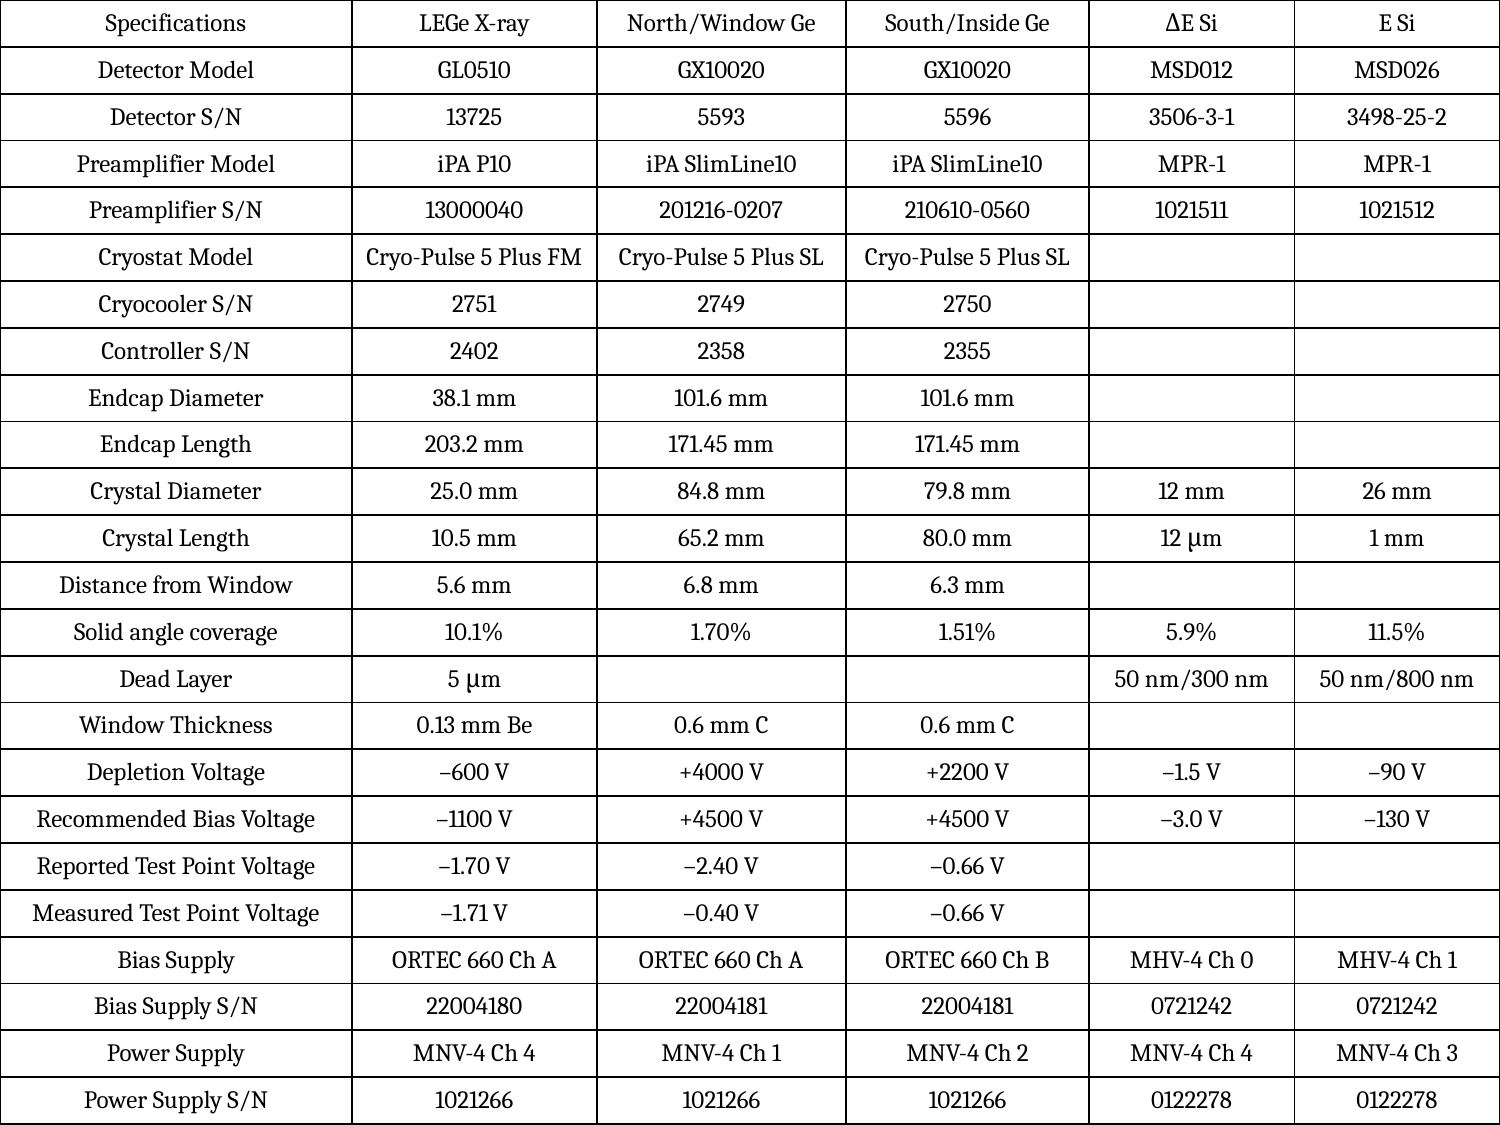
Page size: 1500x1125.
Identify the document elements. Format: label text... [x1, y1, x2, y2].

table_cell [1090, 703, 1294, 748]
table_cell [1295, 844, 1499, 889]
table_cell MPR-1 [1295, 141, 1499, 186]
table_cell 203.2 mm [353, 422, 596, 467]
table_cell Window Thickness [1, 703, 351, 748]
table_cell Bias Supply [1, 938, 351, 983]
table_cell Measured Test Point Voltage [1, 891, 351, 936]
table_cell –0.66 V [847, 844, 1088, 889]
table_cell 65.2 mm [598, 516, 845, 561]
table_cell [1090, 329, 1294, 374]
table_cell Detector Model [1, 48, 351, 93]
table_cell 12 μm [1090, 516, 1294, 561]
table_cell 6.3 mm [847, 563, 1088, 608]
table_cell 1021266 [598, 1078, 845, 1123]
table_cell MNV-4 Ch 2 [847, 1031, 1088, 1076]
table_cell MNV-4 Ch 4 [353, 1031, 596, 1076]
table_cell Reported Test Point Voltage [1, 844, 351, 889]
table_cell [1295, 703, 1499, 748]
table_cell 3498-25-2 [1295, 95, 1499, 140]
table_cell 0721242 [1090, 984, 1294, 1029]
table_cell 6.8 mm [598, 563, 845, 608]
table_cell [1090, 282, 1294, 327]
table_cell –1.70 V [353, 844, 596, 889]
table_cell [1090, 422, 1294, 467]
table_cell [1295, 563, 1499, 608]
table_cell 26 mm [1295, 469, 1499, 514]
table_cell 22004180 [353, 984, 596, 1029]
table_cell Depletion Voltage [1, 750, 351, 795]
table_cell 11.5% [1295, 610, 1499, 655]
table_cell [1295, 282, 1499, 327]
table_cell 0.6 mm C [847, 703, 1088, 748]
table_cell Cryo-Pulse 5 Plus SL [598, 235, 845, 280]
table_cell MSD012 [1090, 48, 1294, 93]
table_cell –90 V [1295, 750, 1499, 795]
table_cell –2.40 V [598, 844, 845, 889]
table_cell 1021266 [847, 1078, 1088, 1123]
table_cell 2358 [598, 329, 845, 374]
table_cell Controller S/N [1, 329, 351, 374]
table_cell +4500 V [847, 797, 1088, 842]
table_cell –1.5 V [1090, 750, 1294, 795]
table_cell 13000040 [353, 188, 596, 233]
table_cell MNV-4 Ch 1 [598, 1031, 845, 1076]
table_cell 101.6 mm [598, 376, 845, 421]
table_cell 201216-0207 [598, 188, 845, 233]
table_cell 5593 [598, 95, 845, 140]
table_cell 171.45 mm [847, 422, 1088, 467]
table_cell 2750 [847, 282, 1088, 327]
table_cell Cryo-Pulse 5 Plus SL [847, 235, 1088, 280]
table_cell Cryo-Pulse 5 Plus FM [353, 235, 596, 280]
table_cell 0.13 mm Be [353, 703, 596, 748]
table_cell 5.6 mm [353, 563, 596, 608]
table_cell 12 mm [1090, 469, 1294, 514]
table_cell 84.8 mm [598, 469, 845, 514]
table_cell Dead Layer [1, 657, 351, 702]
table_cell Crystal Length [1, 516, 351, 561]
table_cell Recommended Bias Voltage [1, 797, 351, 842]
table_cell Distance from Window [1, 563, 351, 608]
table_cell Cryocooler S/N [1, 282, 351, 327]
table_cell ORTEC 660 Ch A [353, 938, 596, 983]
table_cell [1295, 235, 1499, 280]
table_cell iPA P10 [353, 141, 596, 186]
table_cell –1.71 V [353, 891, 596, 936]
table_cell MNV-4 Ch 4 [1090, 1031, 1294, 1076]
table_cell 2749 [598, 282, 845, 327]
table_cell MHV-4 Ch 0 [1090, 938, 1294, 983]
table_cell Bias Supply S/N [1, 984, 351, 1029]
table_cell 2402 [353, 329, 596, 374]
table_cell 10.1% [353, 610, 596, 655]
table_cell 1 mm [1295, 516, 1499, 561]
table_cell ORTEC 660 Ch B [847, 938, 1088, 983]
table_cell Crystal Diameter [1, 469, 351, 514]
table_cell 1.51% [847, 610, 1088, 655]
table_cell 1021266 [353, 1078, 596, 1123]
table_cell –0.40 V [598, 891, 845, 936]
table_cell –3.0 V [1090, 797, 1294, 842]
table_cell [1295, 422, 1499, 467]
table_header Specifications [1, 1, 351, 46]
table_cell ORTEC 660 Ch A [598, 938, 845, 983]
table_cell MSD026 [1295, 48, 1499, 93]
table_cell Preamplifier Model [1, 141, 351, 186]
table_cell iPA SlimLine10 [847, 141, 1088, 186]
table_cell 210610-0560 [847, 188, 1088, 233]
table_cell 1021512 [1295, 188, 1499, 233]
table_cell 50 nm/800 nm [1295, 657, 1499, 702]
table_cell 5 μm [353, 657, 596, 702]
table_cell –1100 V [353, 797, 596, 842]
table_cell 25.0 mm [353, 469, 596, 514]
table_cell Power Supply S/N [1, 1078, 351, 1123]
table_header South/Inside Ge [847, 1, 1088, 46]
table_cell [1090, 844, 1294, 889]
table_cell –0.66 V [847, 891, 1088, 936]
table_cell 3506-3-1 [1090, 95, 1294, 140]
table_cell 5596 [847, 95, 1088, 140]
table_cell [1295, 891, 1499, 936]
table_cell Preamplifier S/N [1, 188, 351, 233]
table_cell Solid angle coverage [1, 610, 351, 655]
table_cell 1021511 [1090, 188, 1294, 233]
table_cell 22004181 [598, 984, 845, 1029]
table_cell GL0510 [353, 48, 596, 93]
table_header ΔE Si [1090, 1, 1294, 46]
table_cell –130 V [1295, 797, 1499, 842]
table_cell 79.8 mm [847, 469, 1088, 514]
table_cell iPA SlimLine10 [598, 141, 845, 186]
table_cell MPR-1 [1090, 141, 1294, 186]
table_cell [1090, 235, 1294, 280]
table_cell Cryostat Model [1, 235, 351, 280]
table_cell +4000 V [598, 750, 845, 795]
table_cell GX10020 [847, 48, 1088, 93]
table_cell [1090, 563, 1294, 608]
table_cell +4500 V [598, 797, 845, 842]
table_cell Detector S/N [1, 95, 351, 140]
table_cell [1295, 376, 1499, 421]
table_cell 101.6 mm [847, 376, 1088, 421]
table_cell 0.6 mm C [598, 703, 845, 748]
table_cell 5.9% [1090, 610, 1294, 655]
table_cell [1090, 891, 1294, 936]
table_cell 38.1 mm [353, 376, 596, 421]
table_cell 171.45 mm [598, 422, 845, 467]
table_cell 50 nm/300 nm [1090, 657, 1294, 702]
table_header LEGe X-ray [353, 1, 596, 46]
table_cell MNV-4 Ch 3 [1295, 1031, 1499, 1076]
table_cell MHV-4 Ch 1 [1295, 938, 1499, 983]
table_cell 0122278 [1090, 1078, 1294, 1123]
table_cell [598, 657, 845, 702]
table_cell 2355 [847, 329, 1088, 374]
table_cell 22004181 [847, 984, 1088, 1029]
table_cell Endcap Length [1, 422, 351, 467]
table_cell +2200 V [847, 750, 1088, 795]
table_cell 13725 [353, 95, 596, 140]
table_cell GX10020 [598, 48, 845, 93]
table_cell 10.5 mm [353, 516, 596, 561]
table_cell [1090, 376, 1294, 421]
table_cell 80.0 mm [847, 516, 1088, 561]
table_cell 1.70% [598, 610, 845, 655]
table_cell Power Supply [1, 1031, 351, 1076]
table_cell 2751 [353, 282, 596, 327]
table_cell –600 V [353, 750, 596, 795]
table_cell [1295, 329, 1499, 374]
table_cell 0721242 [1295, 984, 1499, 1029]
table_cell [847, 657, 1088, 702]
table_cell Endcap Diameter [1, 376, 351, 421]
table_cell 0122278 [1295, 1078, 1499, 1123]
table_header E Si [1295, 1, 1499, 46]
table_header North/Window Ge [598, 1, 845, 46]
